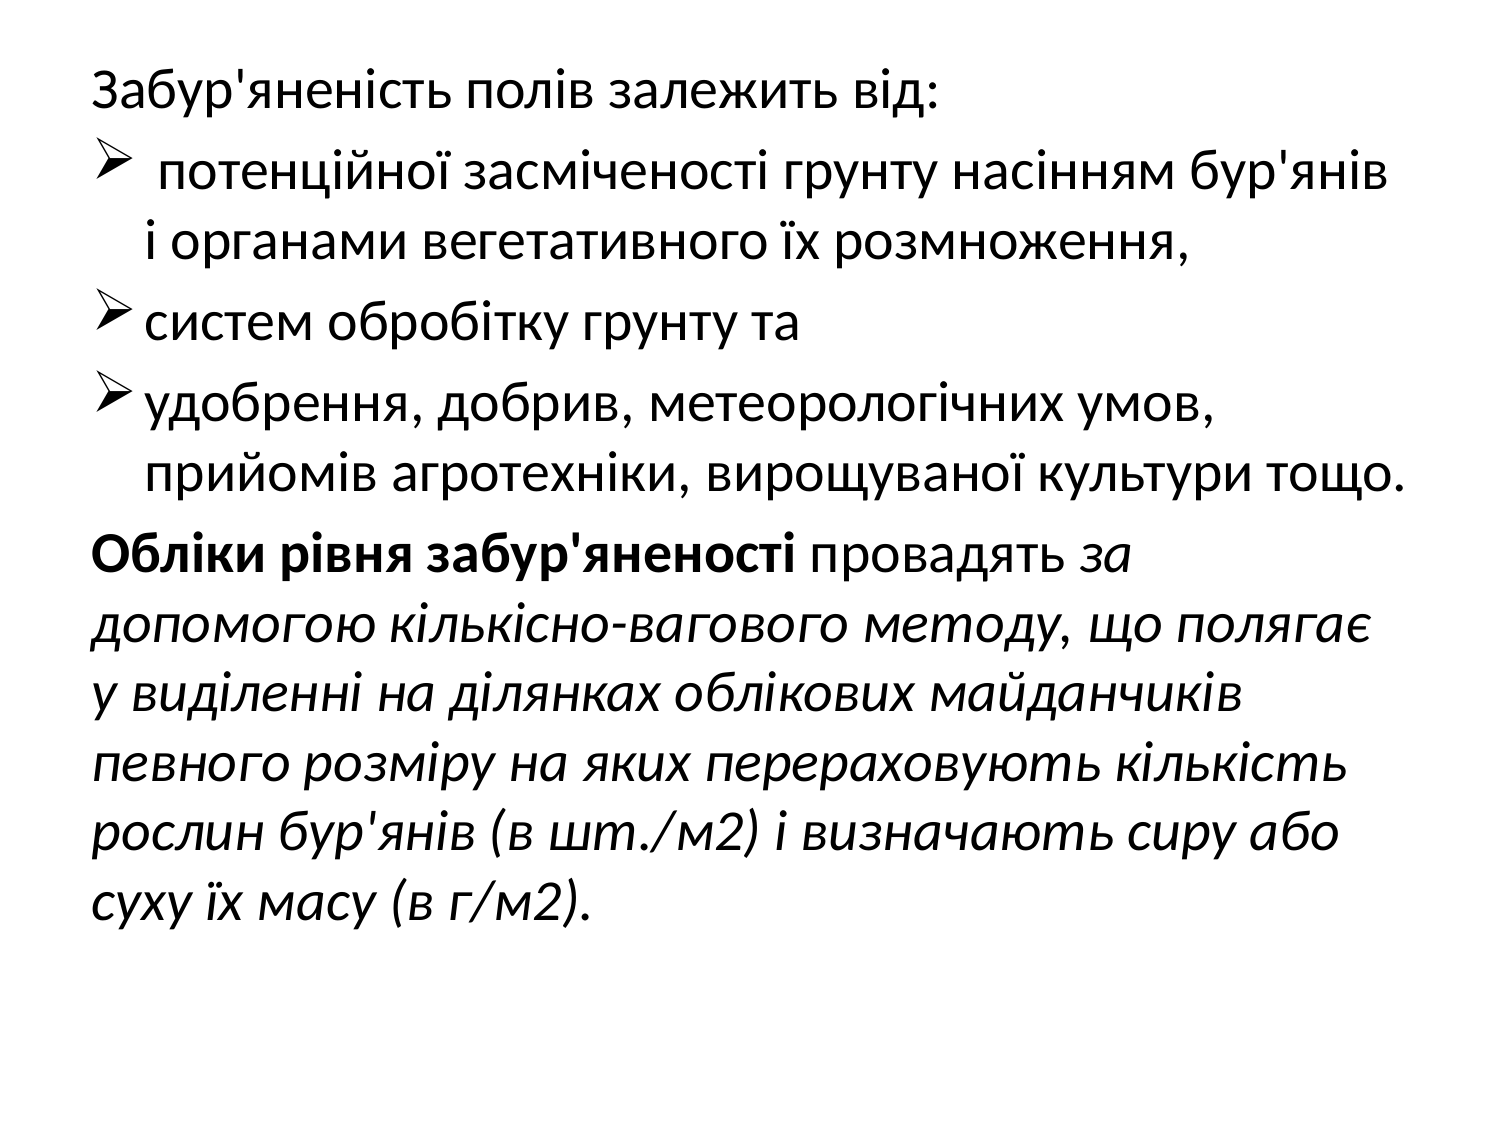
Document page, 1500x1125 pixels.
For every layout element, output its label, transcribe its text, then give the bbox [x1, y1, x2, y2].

list Забур'яненість полів залежить від: потенційної засміченості грунту насінням бур'янів і органами вегетативного їх розмноження, систем обробітку грунту та удобрення, добрив, метеорологічних умов, прийомів агротехніки, вирощуваної культури тощо. Обліки рівня забур'яненості провадять за допомогою кількісно-вагового методу, що полягає у виділенні на ділянках облікових майданчиків певного розміру на яких перераховують кількість рослин бур'янів (в шт./м2) і визначають сиру або суху їх масу (в г/м2). [76, 42, 1427, 1024]
